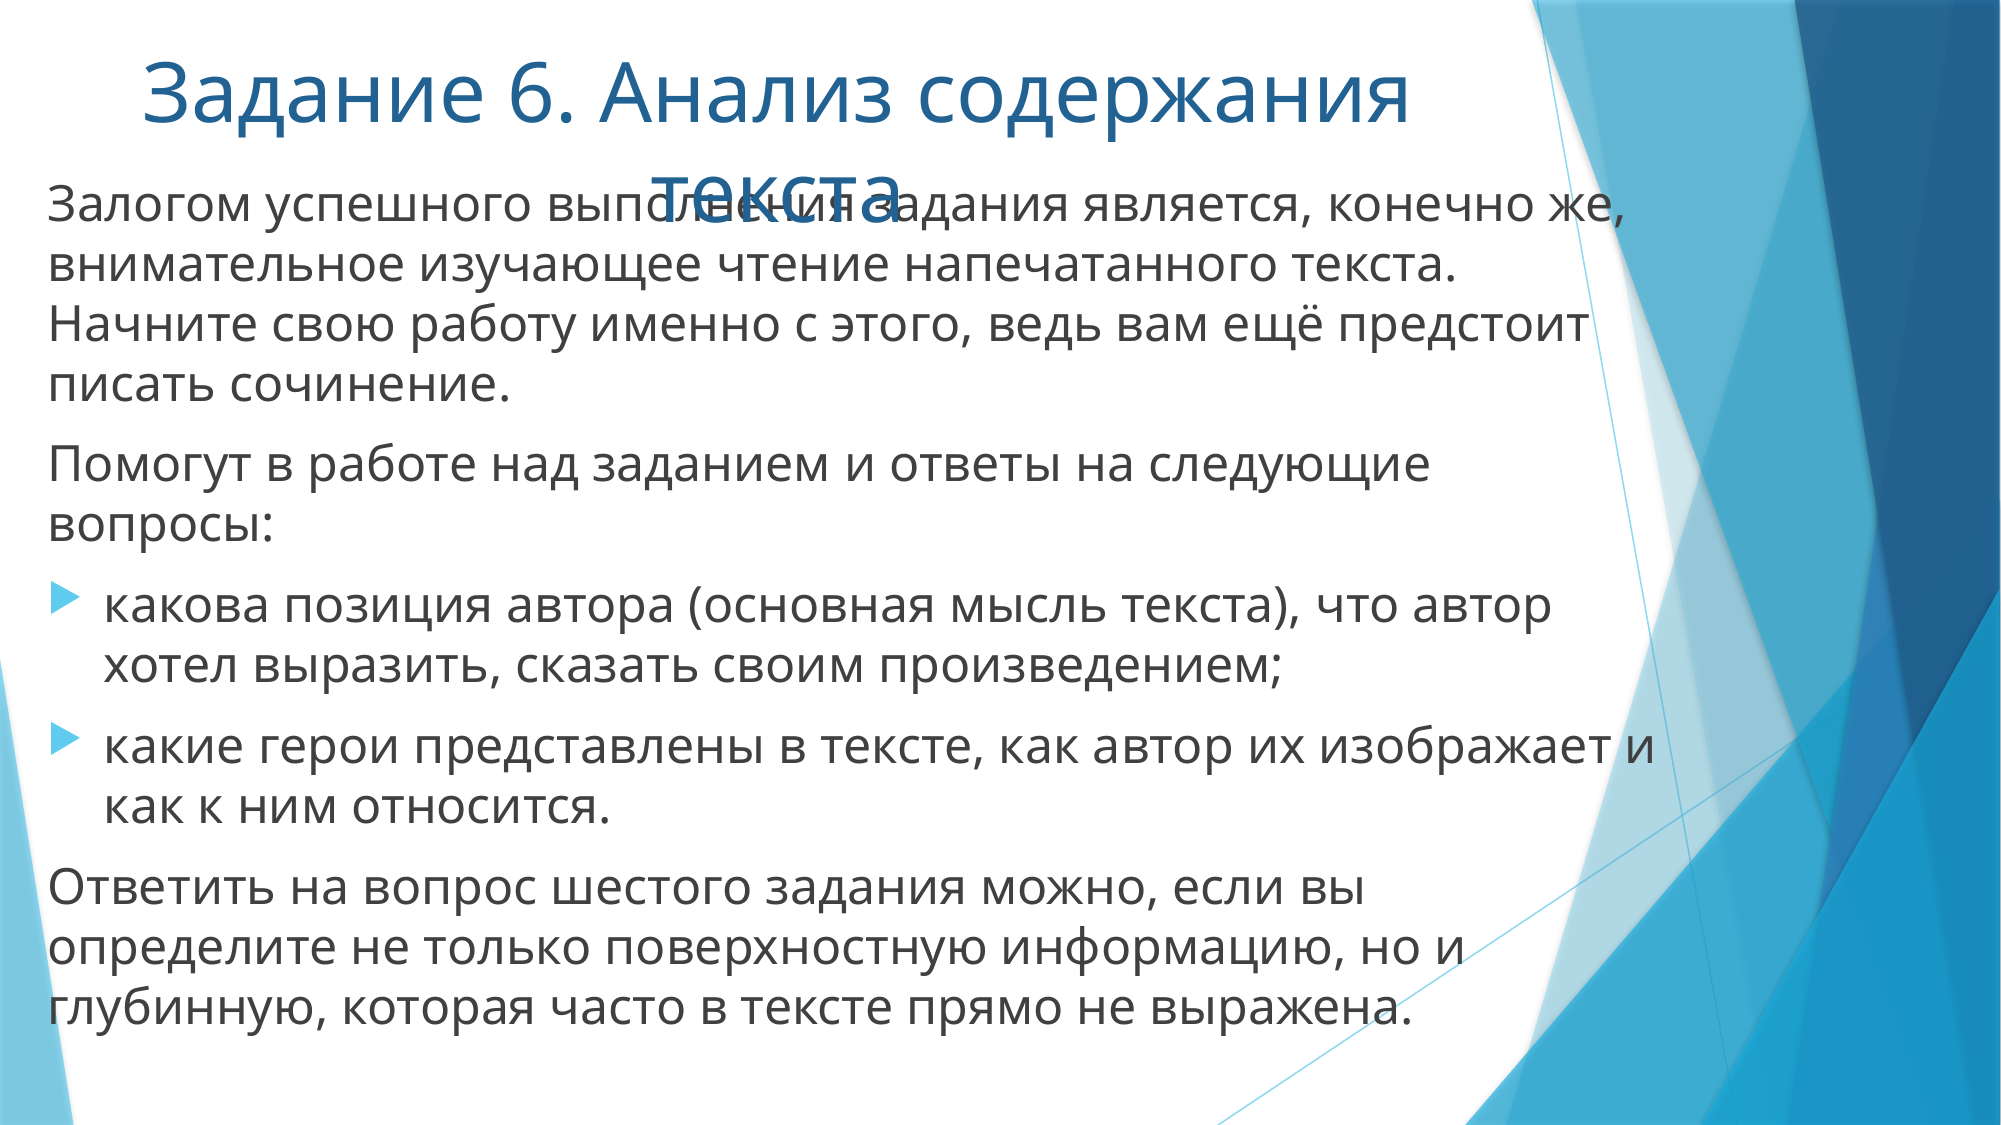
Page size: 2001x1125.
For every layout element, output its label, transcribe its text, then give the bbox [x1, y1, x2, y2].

list Залогом успешного выполнения задания является, конечно же, внимательное изучающее чтение напечатанного текста. Начните свою работу именно с этого, ведь вам ещё предстоит писать сочинение. Помогут в работе над заданием и ответы на следующие вопросы: какова позиция автора (основная мысль текста), что автор хотел выразить, сказать своим произведением; какие герои представлены в тексте, как автор их изображает и как к ним относится. Ответить на вопрос шестого задания можно, если вы определите не только поверхностную информацию, но и глубинную, которая часто в тексте прямо не выражена. [32, 163, 1675, 1106]
text_box Задание 6. Анализ содержания текста [0, 31, 1556, 201]
